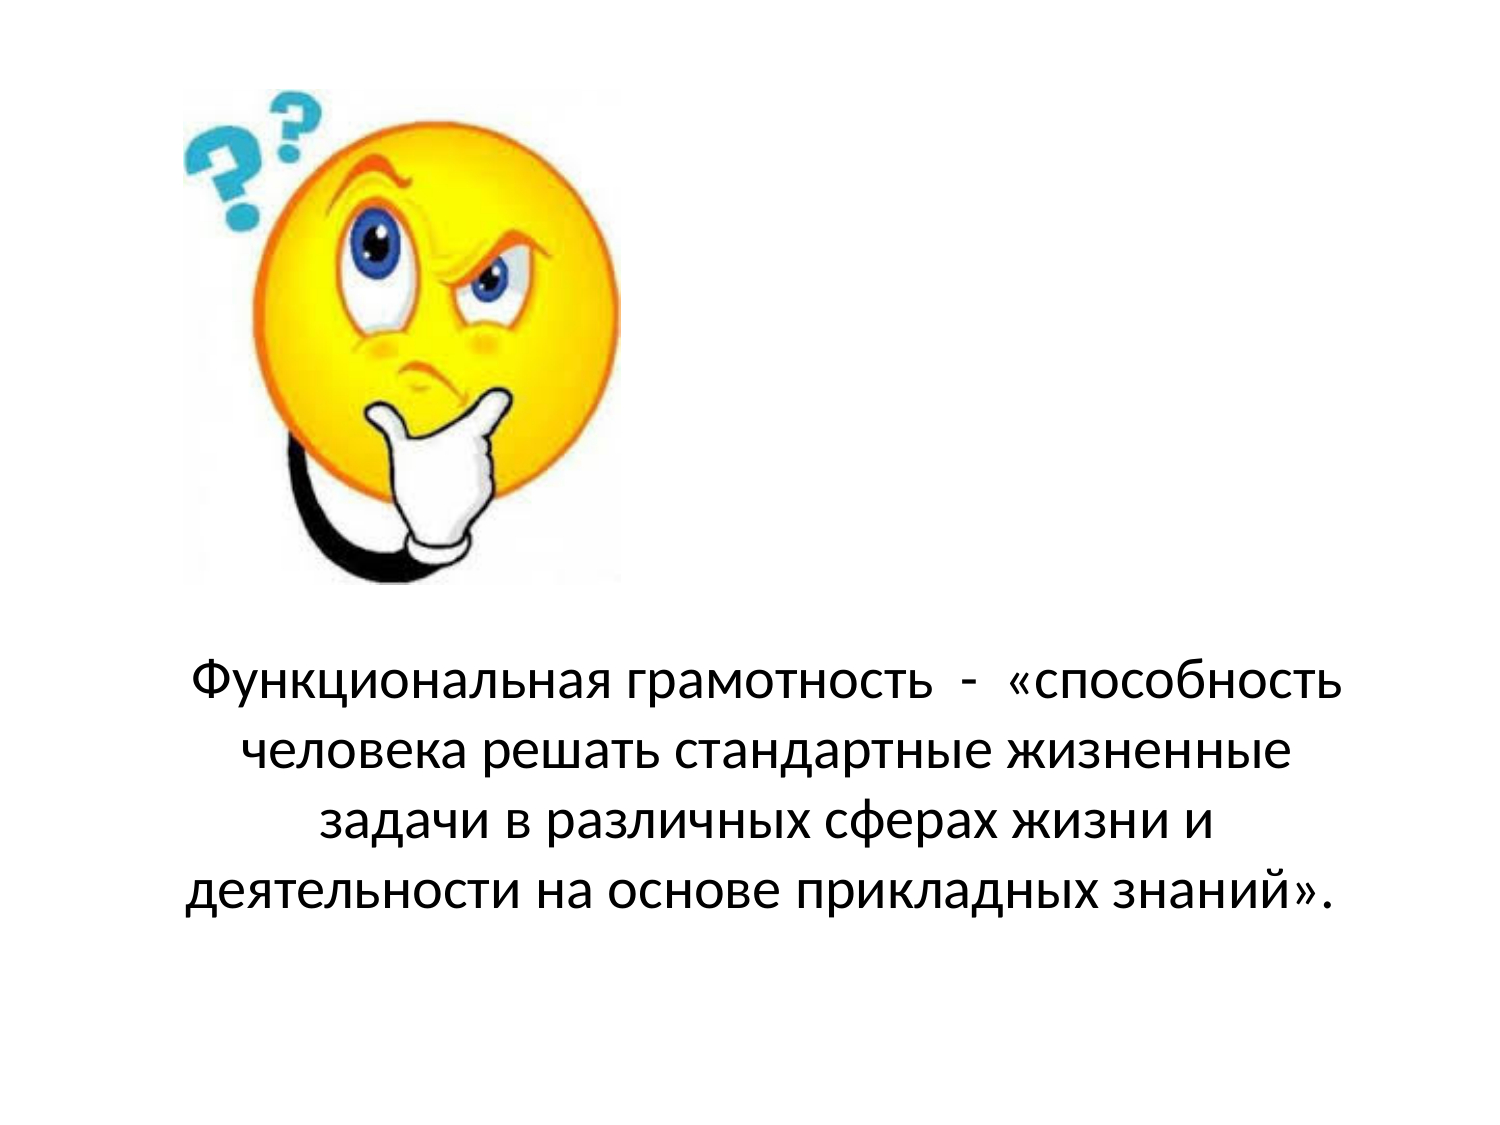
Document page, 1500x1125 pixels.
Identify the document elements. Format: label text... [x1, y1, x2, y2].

picture [182, 89, 621, 586]
text_box Функциональная грамотность - «способность человека решать стандартные жизненные задачи в различных сферах жизни и деятельности на основе прикладных знаний». [135, 633, 1400, 928]
